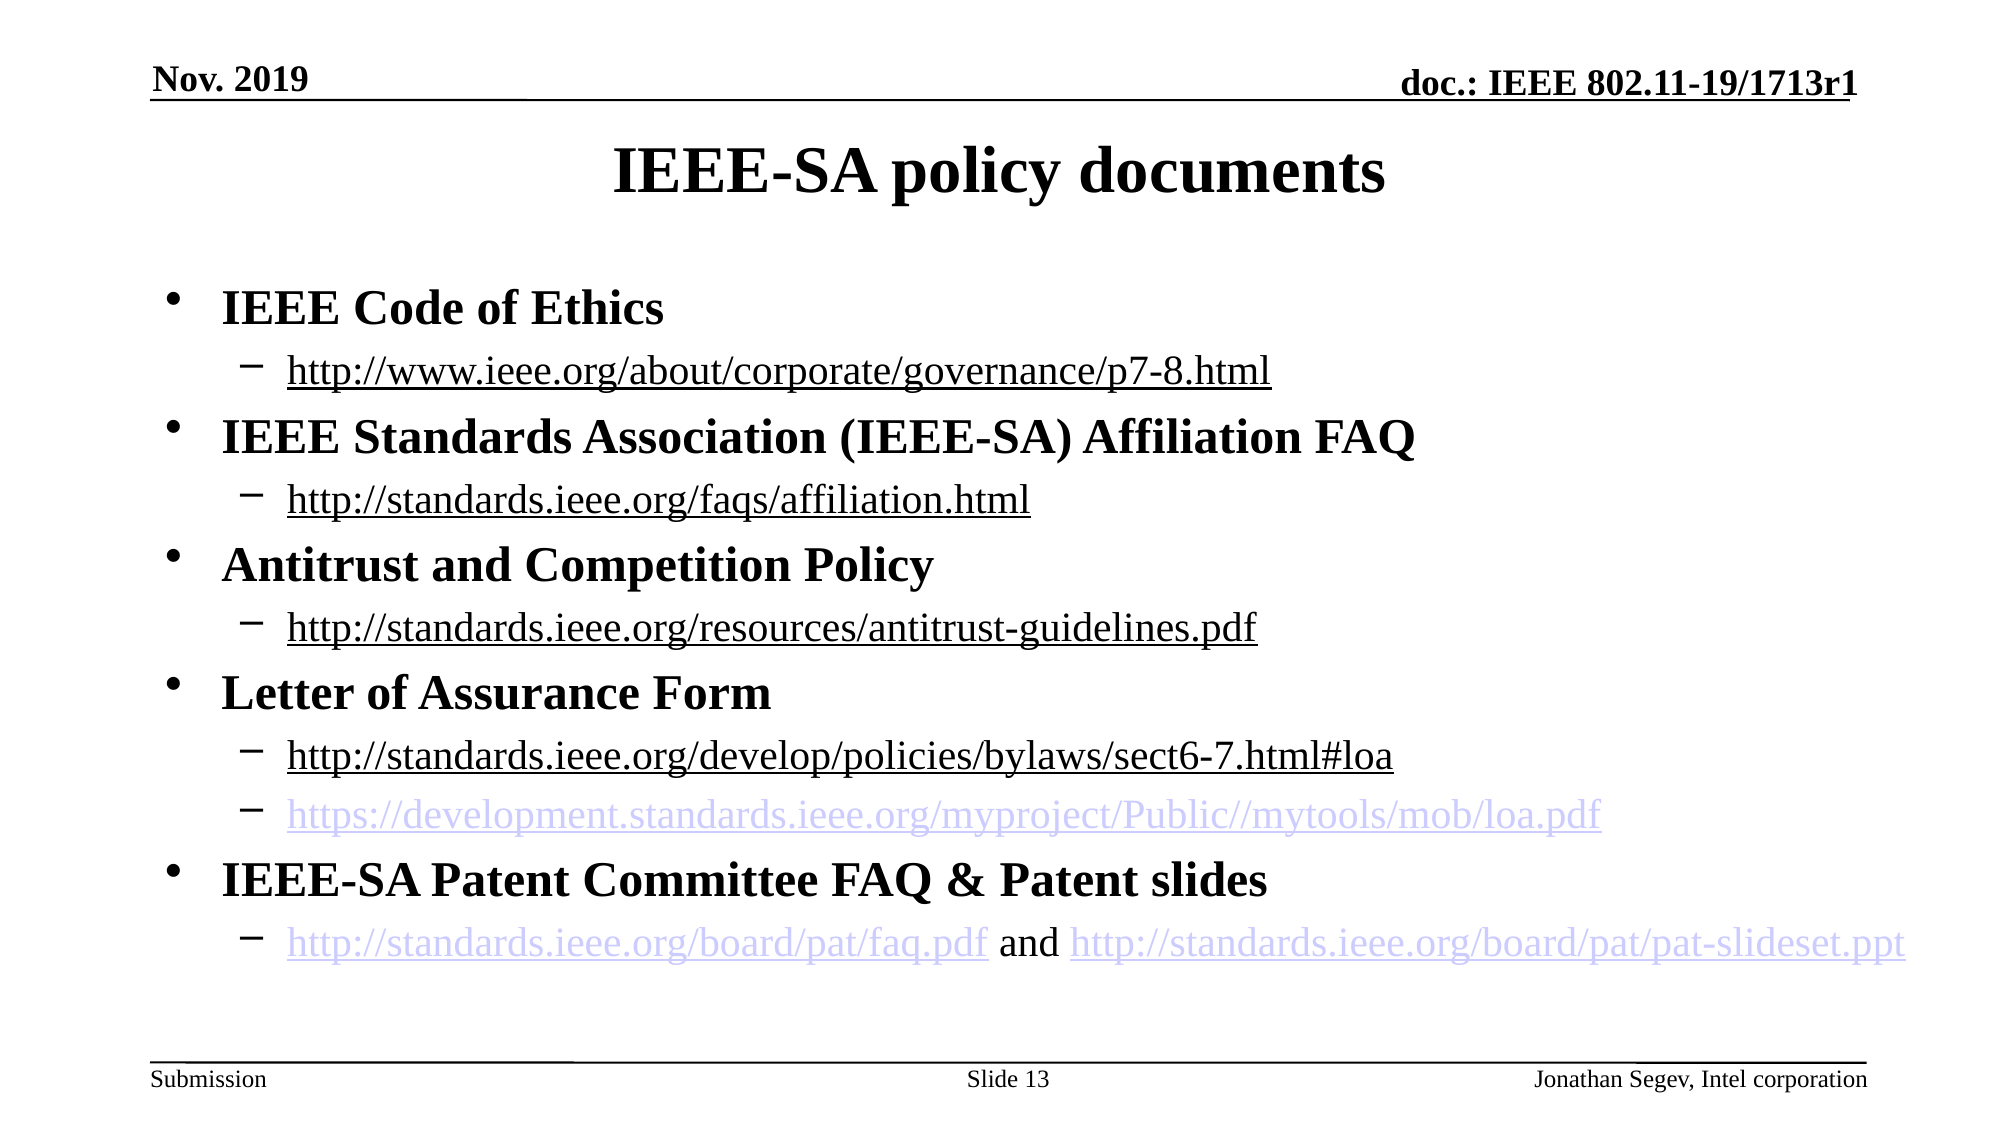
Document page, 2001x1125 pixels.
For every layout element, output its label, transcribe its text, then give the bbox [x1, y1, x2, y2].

title IEEE-SA policy documents [149, 112, 1850, 221]
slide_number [152, 54, 563, 100]
list IEEE Code of Ethics http://www.ieee.org/about/corporate/governance/p7-8.html IEEE Standards Association (IEEE-SA) Affiliation FAQ http://standards.ieee.org/faqs/affiliation.html Antitrust and Competition Policy http://standards.ieee.org/resources/antitrust-guidelines.pdf Letter of Assurance Form http://standards.ieee.org/develop/policies/bylaws/sect6-7.html#loa https://development.standards.ieee.org/myproject/Public//mytools/mob/loa.pdf IEEE-SA Patent Committee FAQ & Patent slides http://standards.ieee.org/board/pat/faq.pdf and http://standards.ieee.org/board/pat/pat-slideset.ppt [149, 266, 1922, 1000]
slide_number Slide 13 [950, 1061, 1067, 1123]
footer Jonathan Segev, Intel corporation [1171, 1061, 1869, 1093]
